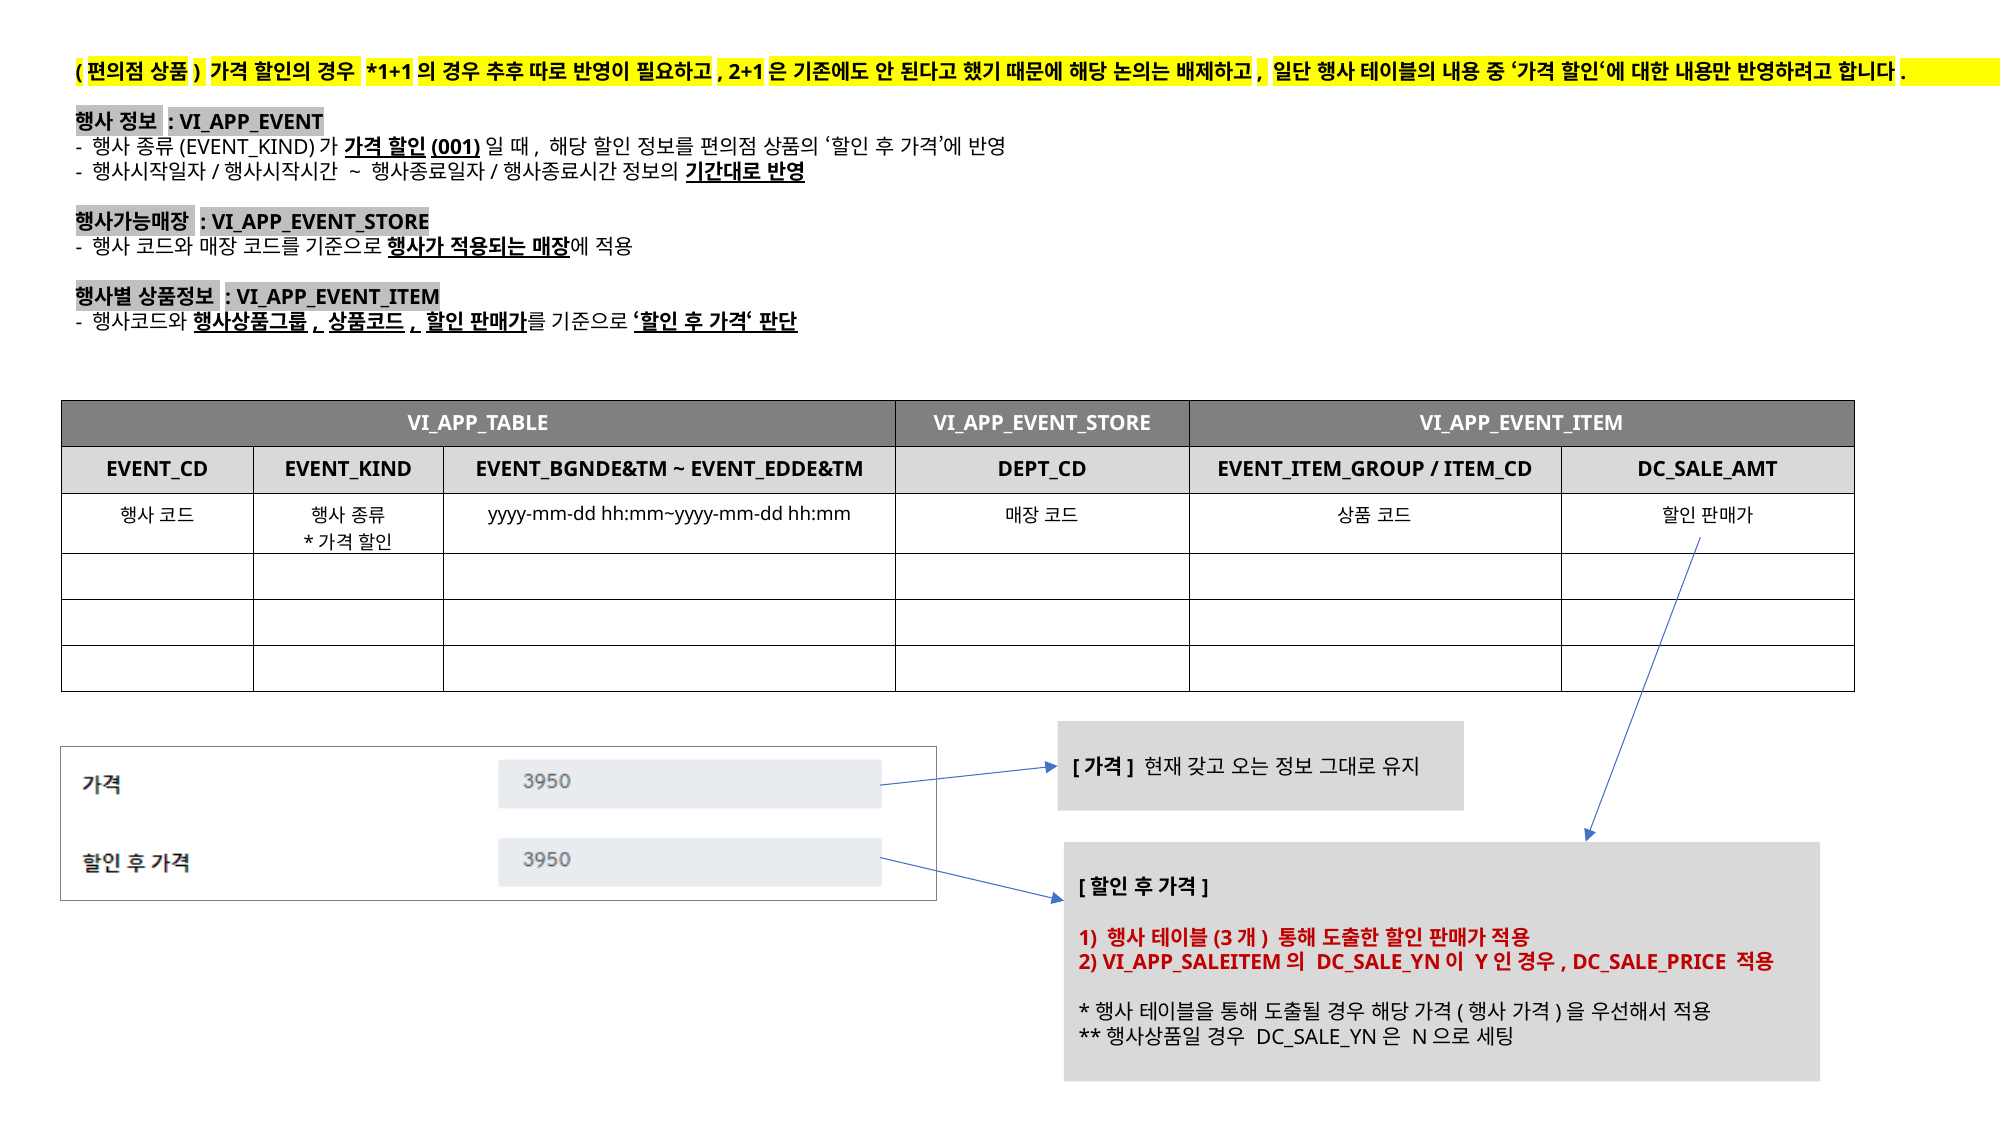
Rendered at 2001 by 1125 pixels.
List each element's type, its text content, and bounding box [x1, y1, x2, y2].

table_cell [254, 600, 443, 645]
text_box [할인 후 가격] 1) 행사 테이블(3개) 통해 도출한 할인 판매가 적용 2) VI_APP_SALEITEM의 DC_SALE_YN이 Y인 경우, DC_SALE_PRICE 적용 *행사 테이블을 통해 도출될 경우 해당 가격(행사 가격)을 우선해서 적용 **행사상품일 경우 DC_SALE_YN은 N으로 세팅 [1063, 841, 1821, 1082]
table_cell [62, 600, 253, 645]
table_cell 할인 판매가 [1562, 494, 1854, 553]
table_cell [62, 554, 253, 599]
table_cell DC_SALE_AMT [1562, 447, 1854, 493]
table_cell 상품 코드 [1190, 494, 1561, 553]
table_cell [1190, 600, 1561, 645]
text_box [가격] 현재 갖고 오는 정보 그대로 유지 [1057, 721, 1464, 811]
text_box (편의점 상품) 가격 할인의 경우 *1+1의 경우 추후 따로 반영이 필요하고, 2+1은 기존에도 안 된다고 했기 때문에 해당 논의는 배제하고, 일단 행사 테이블의 내용 중 ‘가격 할인‘에 대한 내용만 반영하려고 합니다. 행사 정보 : VI_APP_EVENT - 행사 종류(EVENT_KIND)가 가격 할인(001)일 때, 해당 할인 정보를 편의점 상품의 ‘할인 후 가격’에 반영 - 행사시작일자/행사시작시간 ~ 행사종료일자/행사종료시간 정보의 기간대로 반영 행사가능매장 : VI_APP_EVENT_STORE - 행사 코드와 매장 코드를 기준으로 행사가 적용되는 매장에 적용 행사별 상품정보 : VI_APP_EVENT_ITEM - 행사코드와 행사상품그룹, 상품코드, 할인 판매가를 기준으로 ‘할인 후 가격‘ 판단 [60, 51, 1919, 366]
table_cell DEPT_CD [896, 447, 1189, 493]
table_cell 매장 코드 [896, 494, 1189, 553]
table_cell [1562, 600, 1585, 645]
table_cell [896, 646, 1189, 691]
table_cell [1562, 554, 1585, 599]
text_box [880, 766, 1058, 786]
picture [60, 746, 937, 901]
table_cell [254, 554, 443, 599]
table_cell [444, 554, 895, 599]
table_cell [1190, 554, 1561, 599]
table_cell [896, 600, 1189, 645]
table_cell [254, 646, 443, 691]
table_cell EVENT_ITEM_GROUP / ITEM_CD [1190, 447, 1561, 493]
table_cell EVENT_BGNDE&TM ~ EVENT_EDDE&TM [444, 447, 895, 493]
table_header VI_APP_EVENT_ITEM [1190, 401, 1854, 446]
table_header VI_APP_EVENT_STORE [896, 401, 1189, 446]
table_cell [1701, 554, 1854, 599]
table_cell [1701, 600, 1854, 645]
table_cell [62, 646, 253, 691]
table_cell EVENT_KIND [254, 447, 443, 493]
table_cell 행사 종류 *가격 할인 [254, 494, 443, 553]
table_cell 행사 코드 [62, 494, 253, 553]
table_cell yyyy-mm-dd hh:mm~yyyy-mm-dd hh:mm [444, 494, 895, 553]
table_cell [1190, 646, 1561, 691]
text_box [880, 857, 1064, 901]
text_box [1585, 537, 1701, 842]
table_cell [444, 646, 895, 691]
table_cell [444, 600, 895, 645]
table_cell [1562, 646, 1585, 691]
table_cell [896, 554, 1189, 599]
table_header VI_APP_TABLE [62, 401, 895, 446]
table_cell [1701, 646, 1854, 691]
table_cell EVENT_CD [62, 447, 253, 493]
